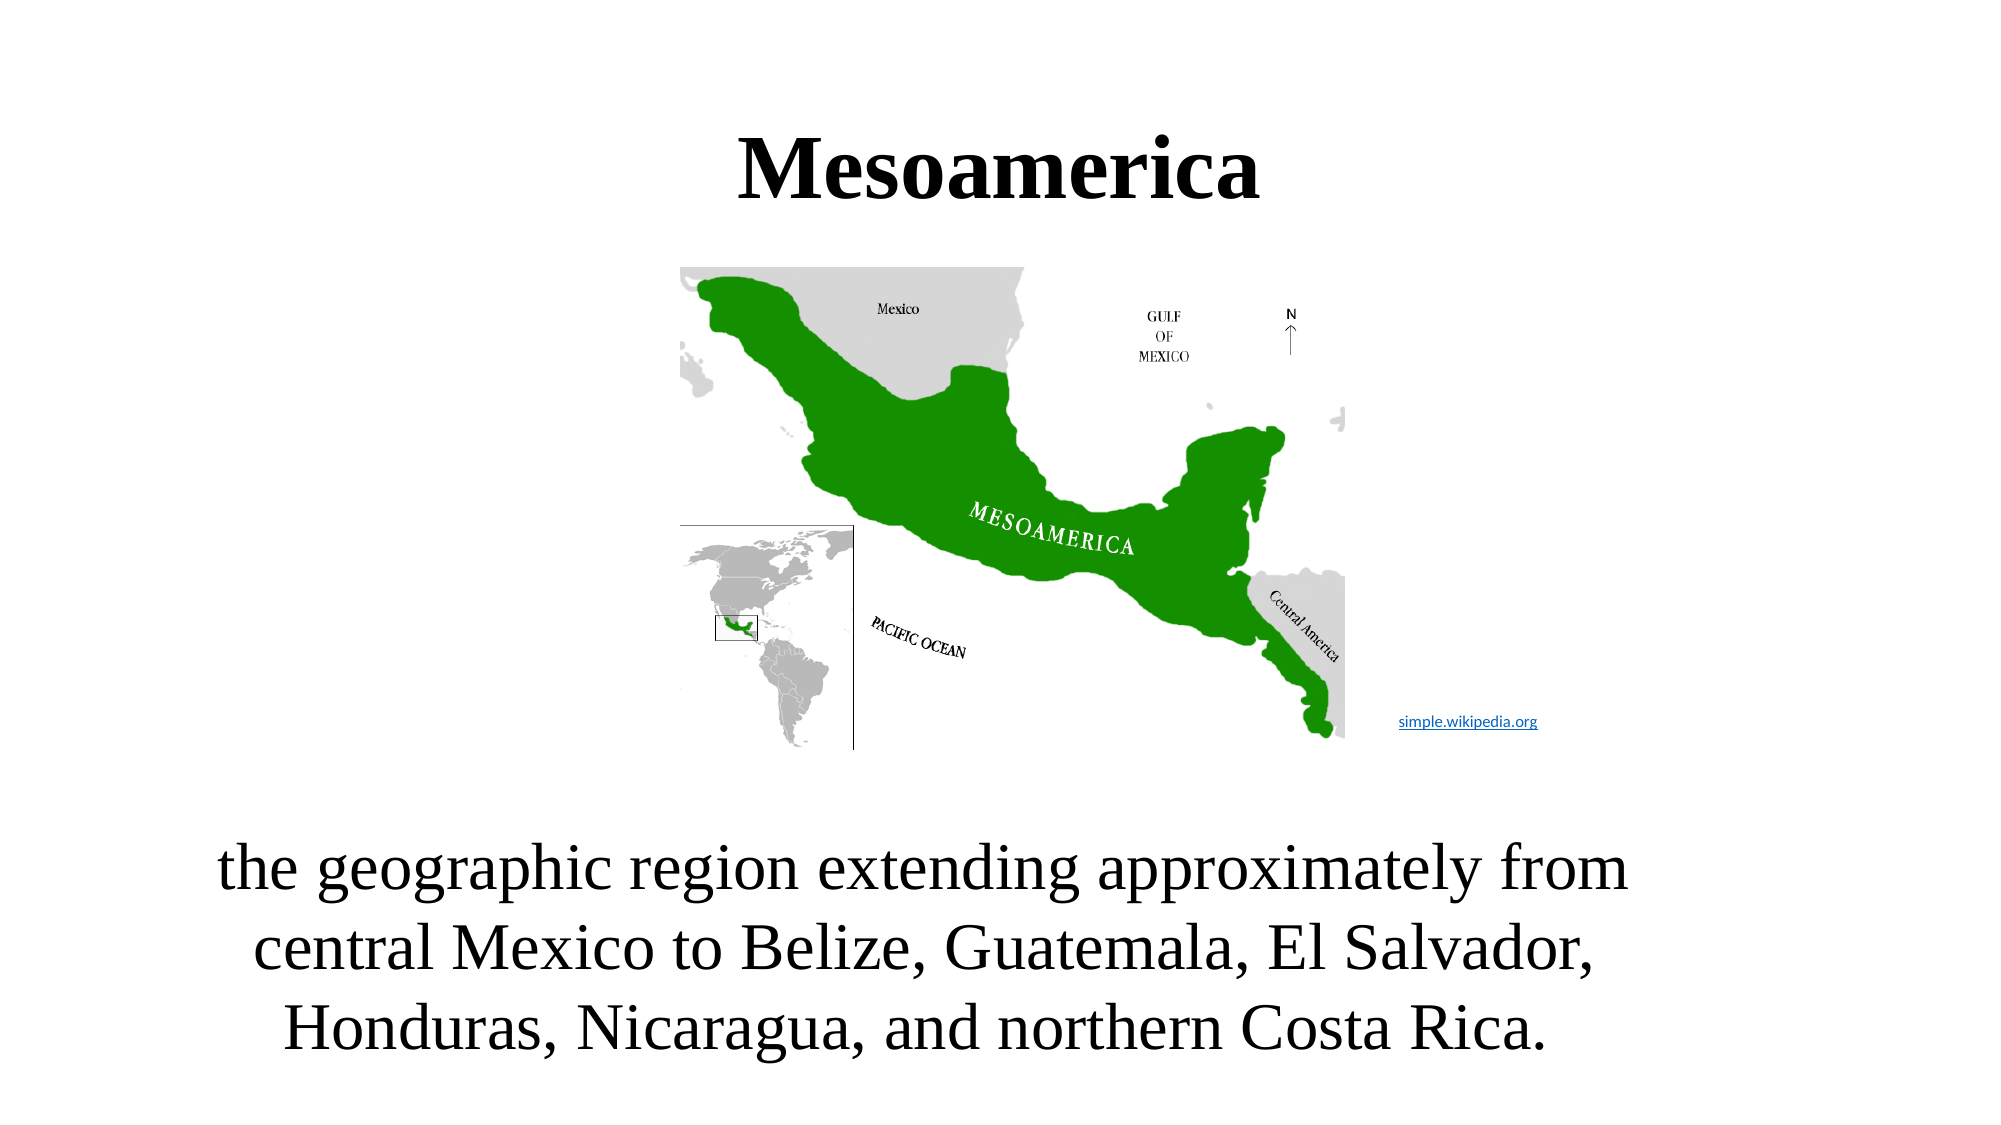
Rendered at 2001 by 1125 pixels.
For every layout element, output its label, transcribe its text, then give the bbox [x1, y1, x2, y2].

text_box the geographic region extending approximately from central Mexico to Belize, Guatemala, El Salvador, Honduras, Nicaragua, and northern Costa Rica. [156, 815, 1695, 1070]
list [680, 267, 1345, 750]
text_box simple.wikipedia.org [1383, 703, 1743, 739]
title Mesoamerica [137, 59, 1863, 278]
